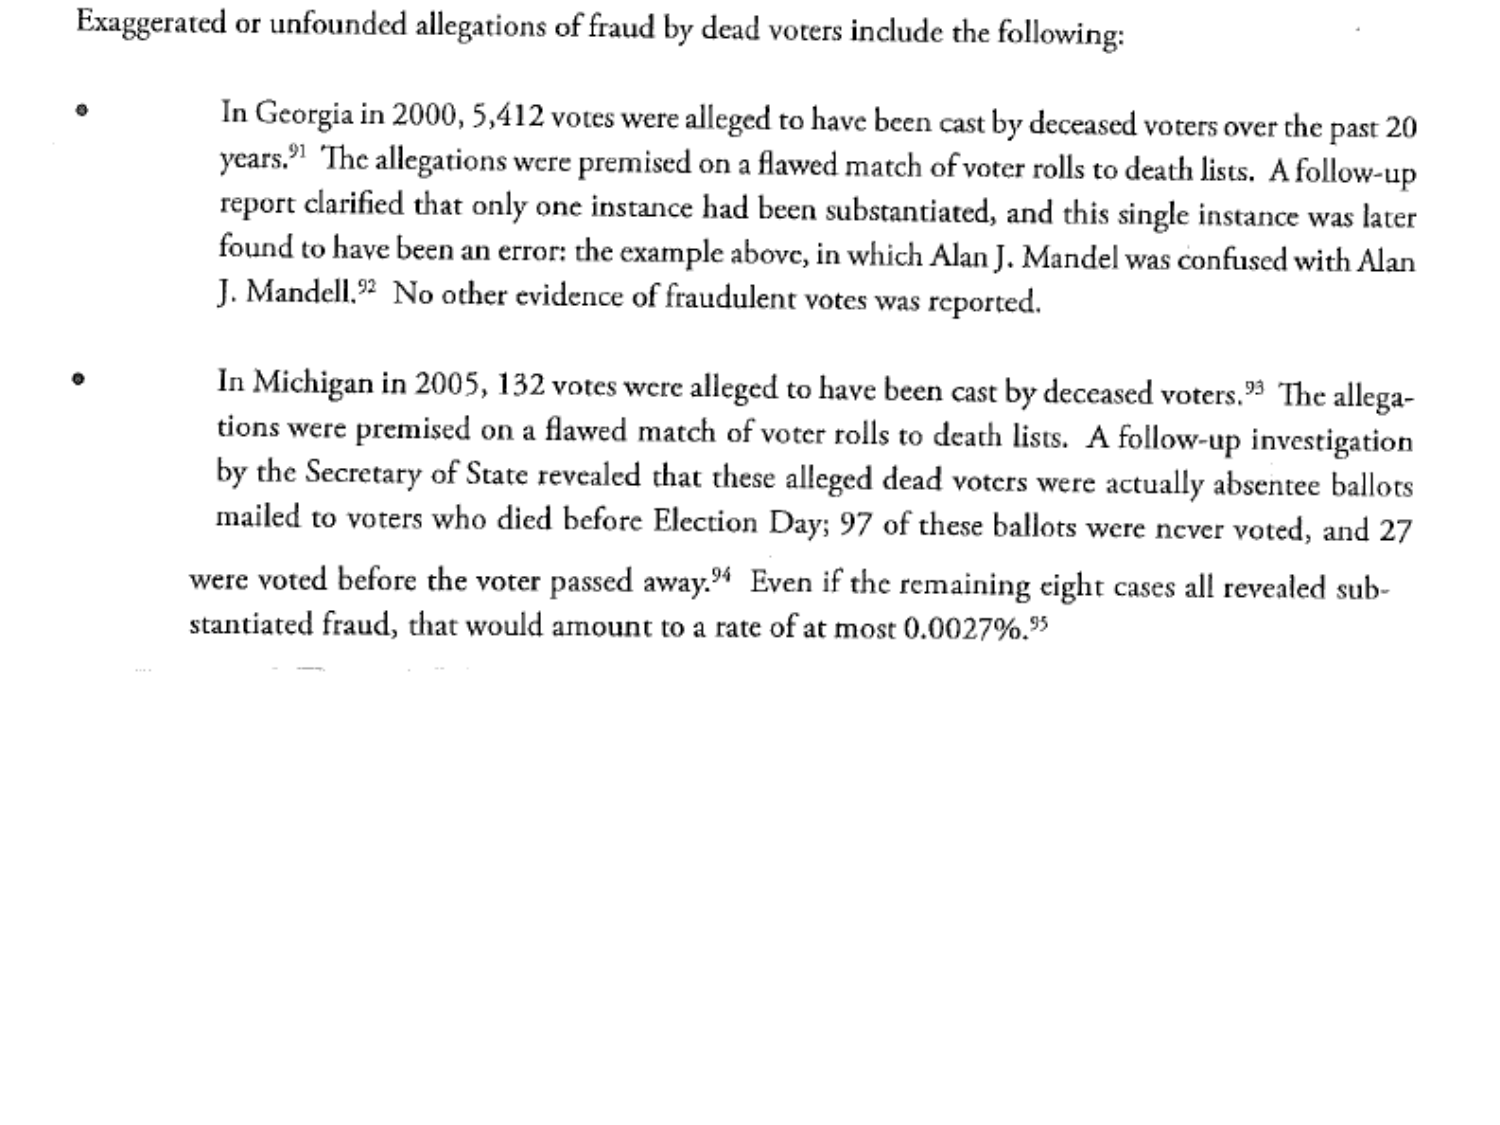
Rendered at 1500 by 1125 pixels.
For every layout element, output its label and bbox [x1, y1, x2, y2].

picture [0, 0, 1500, 684]
